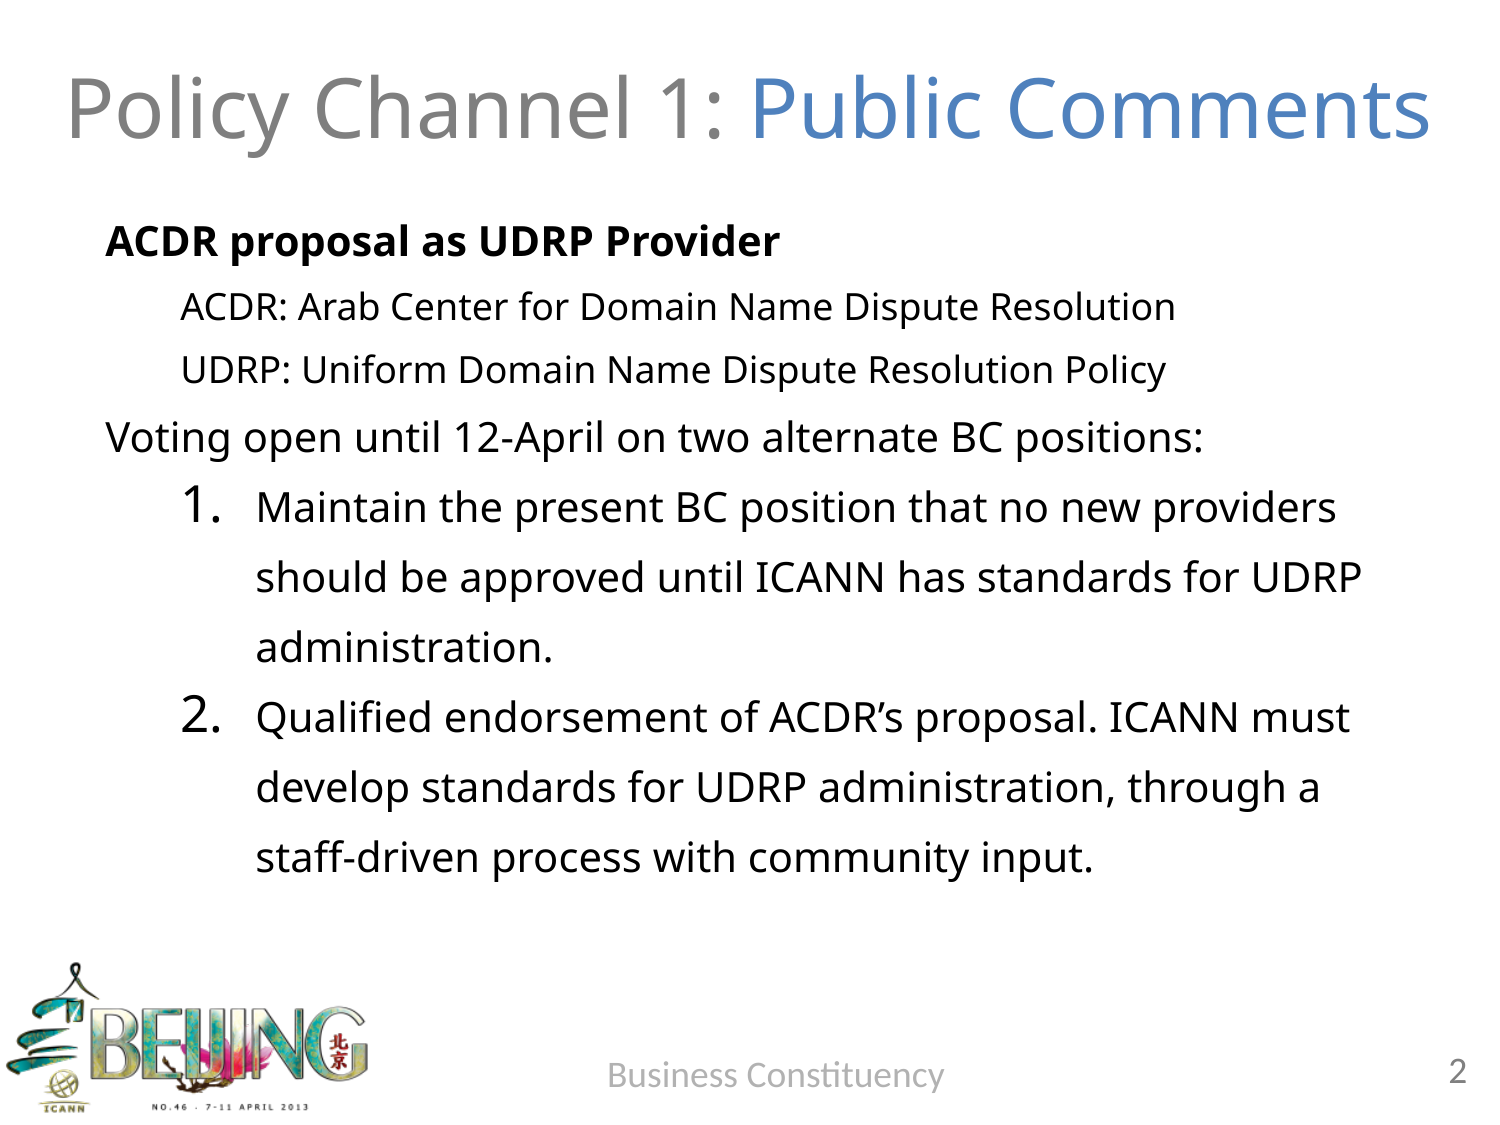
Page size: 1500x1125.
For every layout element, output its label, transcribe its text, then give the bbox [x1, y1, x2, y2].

text_box Policy Channel 1: Public Comments [50, 24, 1450, 163]
text_box ACDR proposal as UDRP Provider ACDR: Arab Center for Domain Name Dispute Resolution UDRP: Uniform Domain Name Dispute Resolution Policy Voting open until 12-April on two alternate BC positions: Maintain the present BC position that no new providers should be approved until ICANN has standards for UDRP administration. Qualified endorsement of ACDR’s proposal. ICANN must develop standards for UDRP administration, through a staff-driven process with community input. [90, 187, 1400, 1125]
picture [0, 955, 90, 1125]
slide_number 2 [1400, 1038, 1483, 1099]
footer Business Constituency [538, 1042, 1014, 1103]
